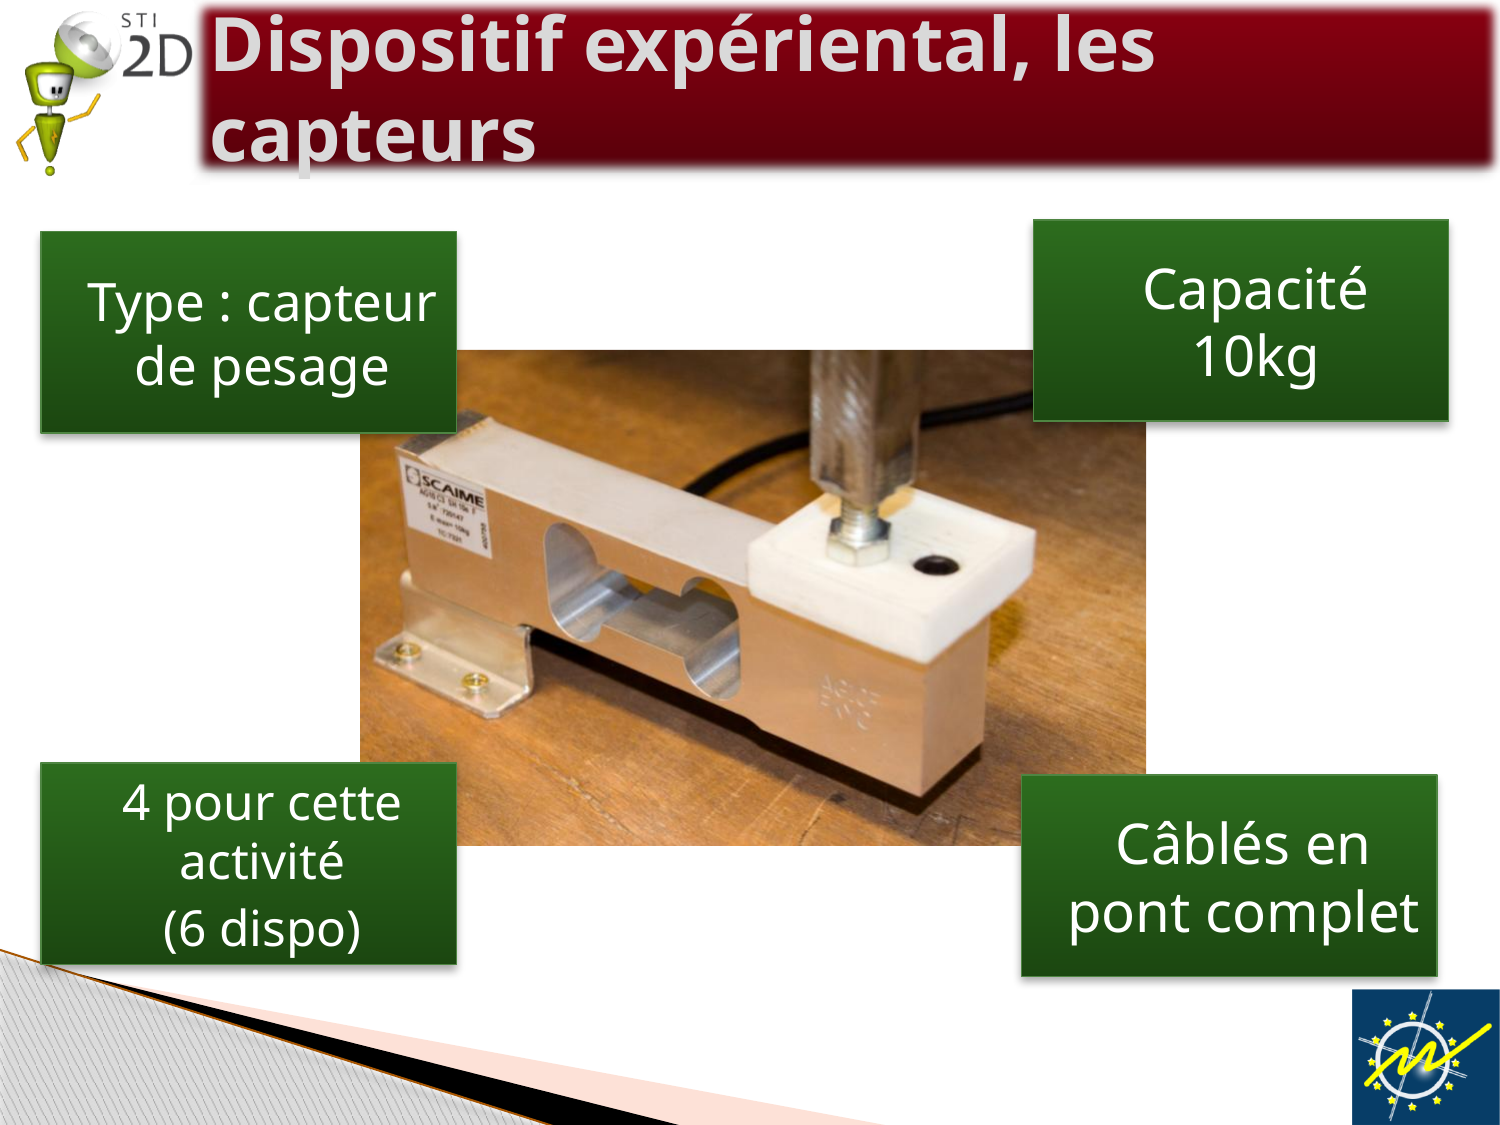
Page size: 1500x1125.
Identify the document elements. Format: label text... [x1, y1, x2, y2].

text_box Type : capteur de pesage [40, 231, 457, 434]
text_box Capacité 10kg [1033, 219, 1449, 422]
picture [359, 349, 1147, 847]
title Dispositif expériental, les capteurs [194, 0, 1425, 173]
text_box Câblés en pont complet [1021, 774, 1438, 977]
text_box 4 pour cette activité (6 dispo) [40, 762, 457, 965]
picture [1352, 989, 1500, 1125]
